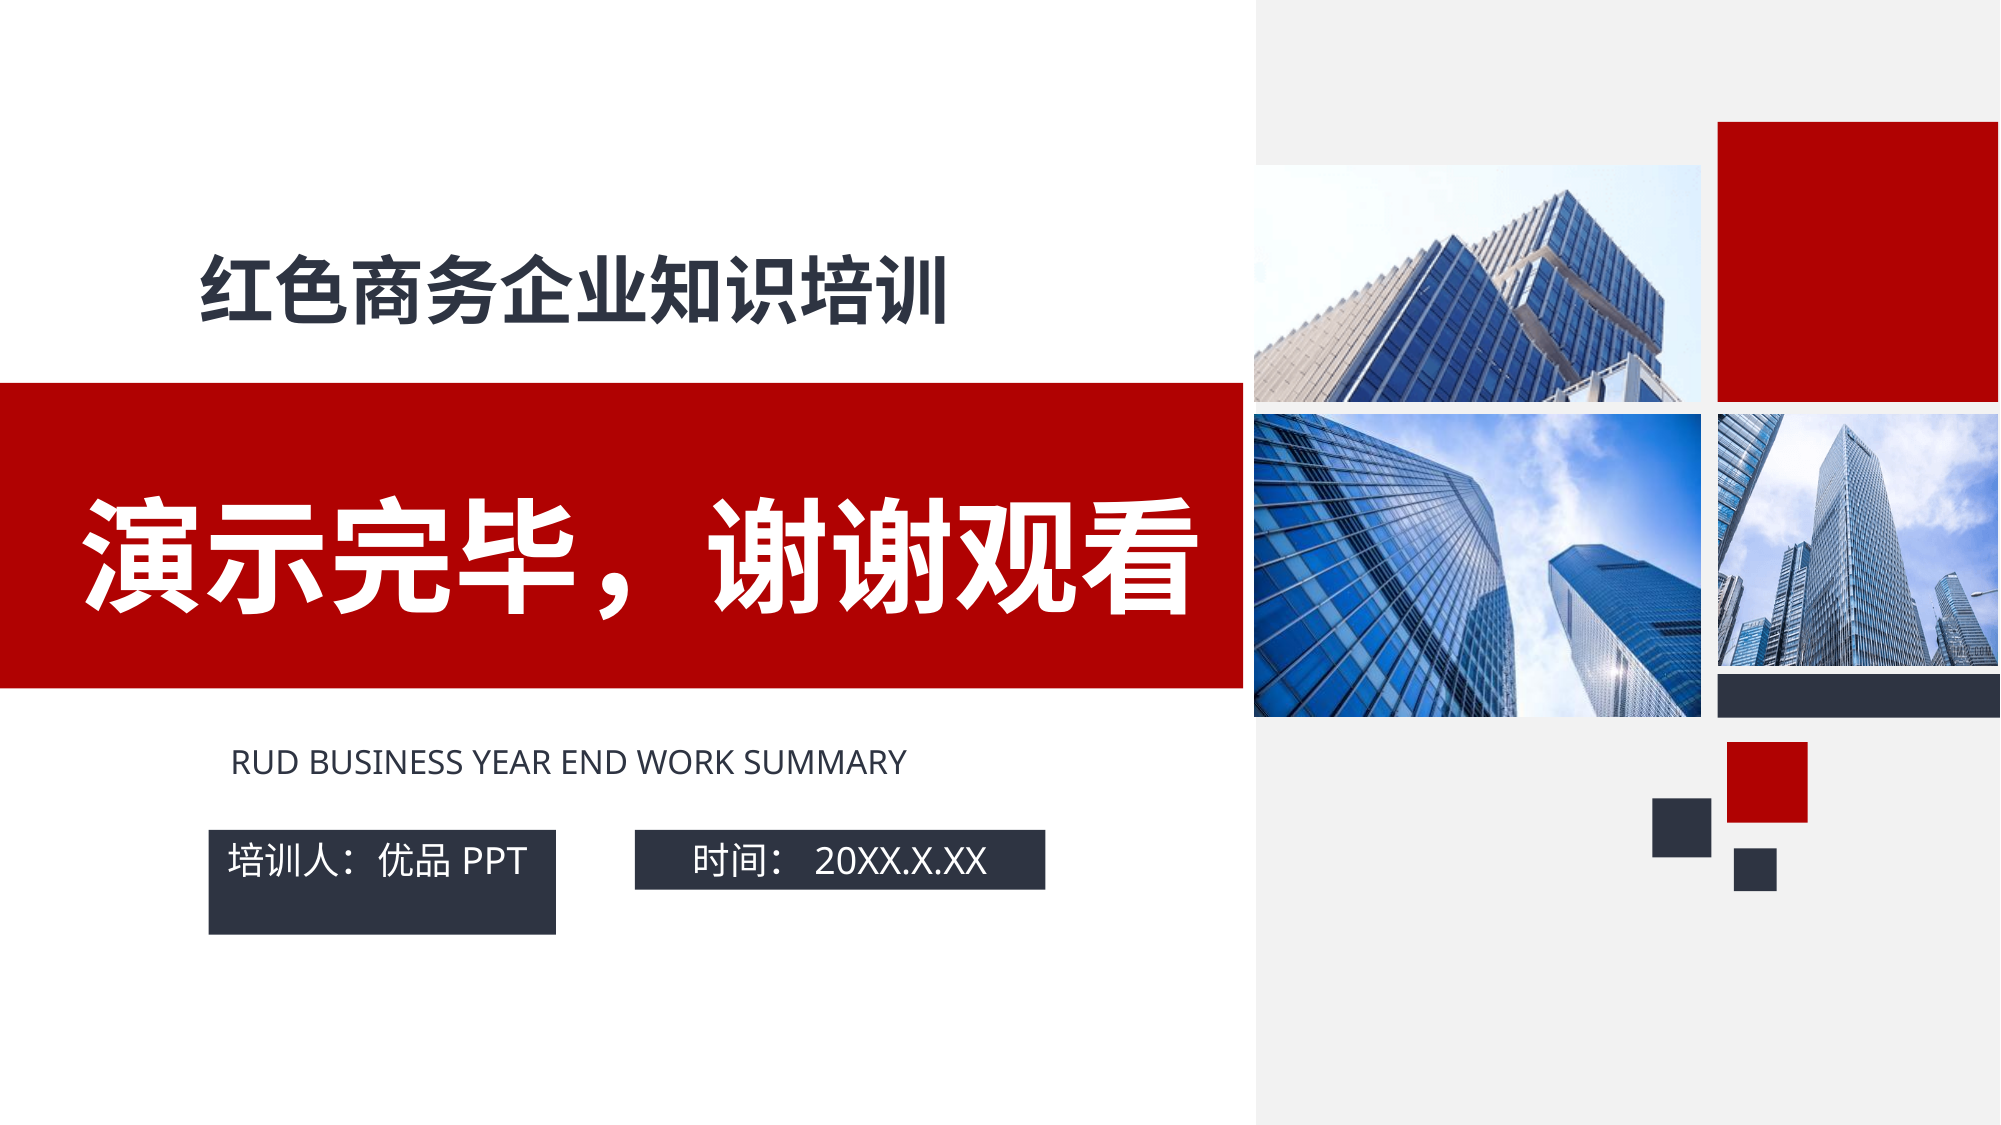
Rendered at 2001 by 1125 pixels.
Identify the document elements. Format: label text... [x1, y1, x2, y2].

picture [1717, 414, 1998, 666]
text_box [0, 381, 1245, 690]
text_box [1732, 846, 1779, 893]
text_box 红色商务企业知识培训 [184, 236, 1085, 342]
text_box [1650, 796, 1714, 860]
text_box [1715, 120, 2000, 404]
text_box 培训人：优品PPT [208, 829, 556, 935]
text_box RUD BUSINESS YEAR END WORK SUMMARY [215, 734, 1037, 789]
text_box 时间：20XX.X.XX [634, 829, 1046, 890]
text_box [1254, 0, 2000, 1125]
text_box 演示完毕，谢谢观看 [65, 471, 1220, 636]
text_box [1715, 672, 2000, 720]
picture [1254, 414, 1701, 717]
picture [1254, 165, 1701, 403]
text_box [1725, 740, 1810, 825]
